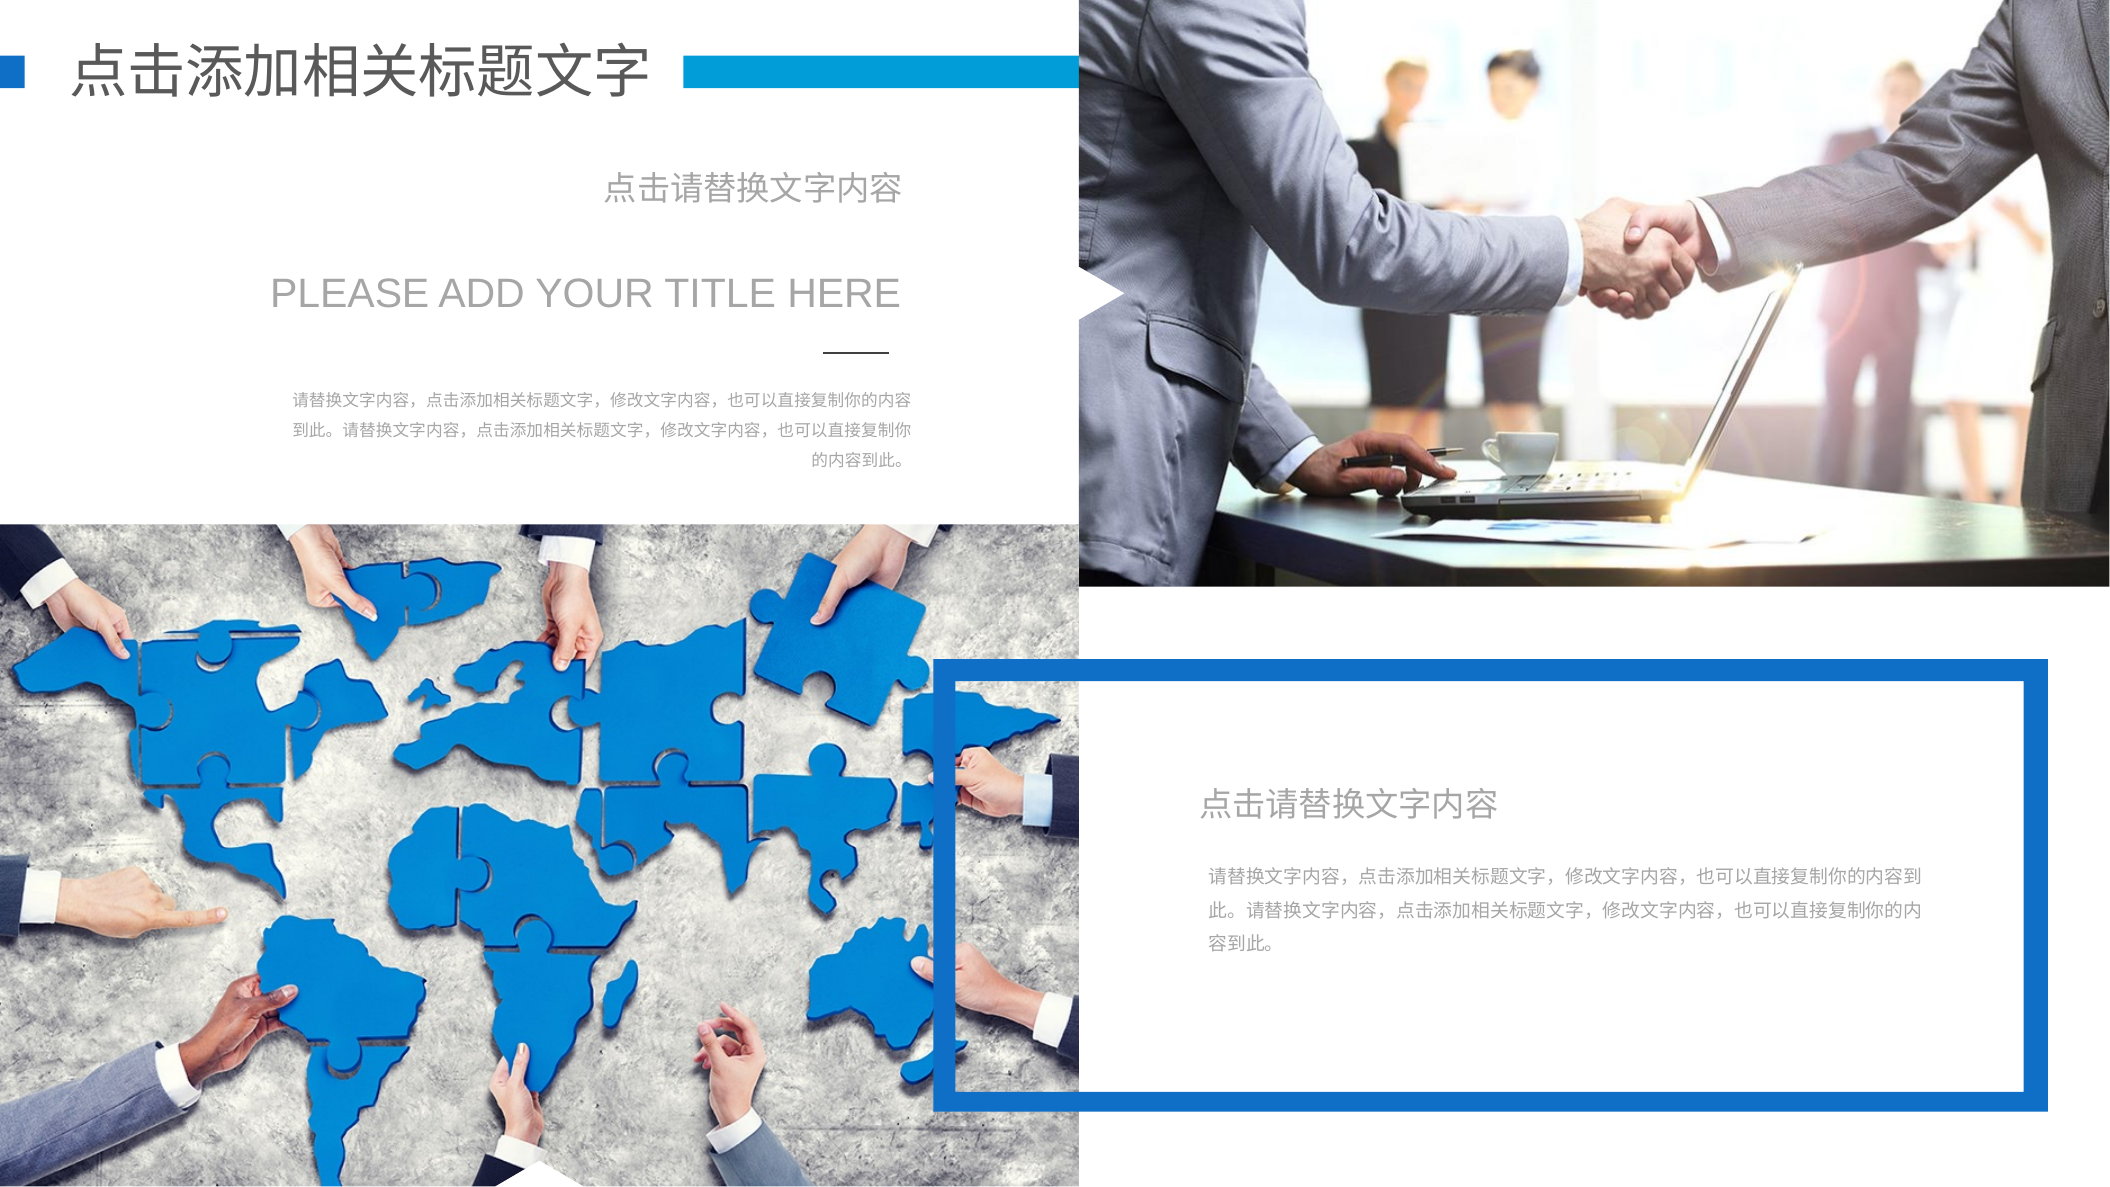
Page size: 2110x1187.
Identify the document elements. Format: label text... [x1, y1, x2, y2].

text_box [250, 139, 927, 476]
text_box [0, 523, 1080, 1187]
text_box 点击添加相关标题文字 [54, 26, 667, 112]
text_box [933, 659, 2048, 1112]
text_box [1077, 0, 2110, 588]
